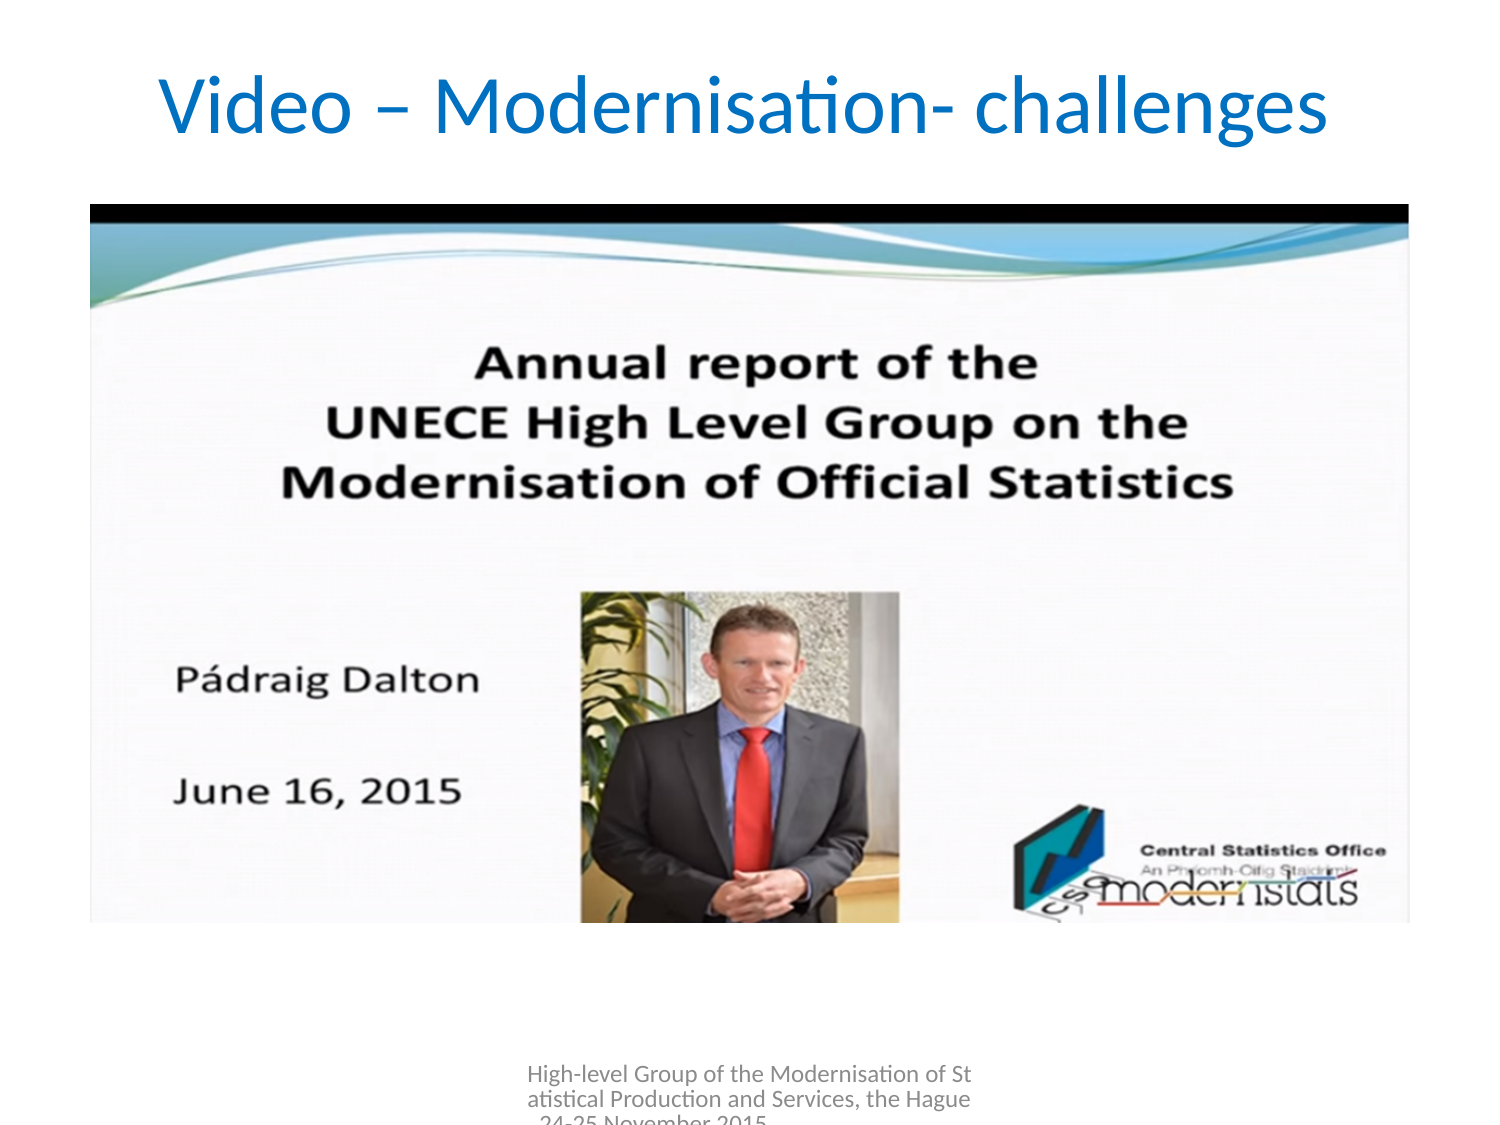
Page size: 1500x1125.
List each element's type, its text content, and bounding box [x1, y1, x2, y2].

footer High-level Group of the Modernisation of Statistical Production and Services, the Hague, 24-25 November 2015 [512, 1042, 988, 1103]
text_box Video – Modernisation- challenges [29, 42, 1459, 158]
picture [90, 203, 1410, 923]
